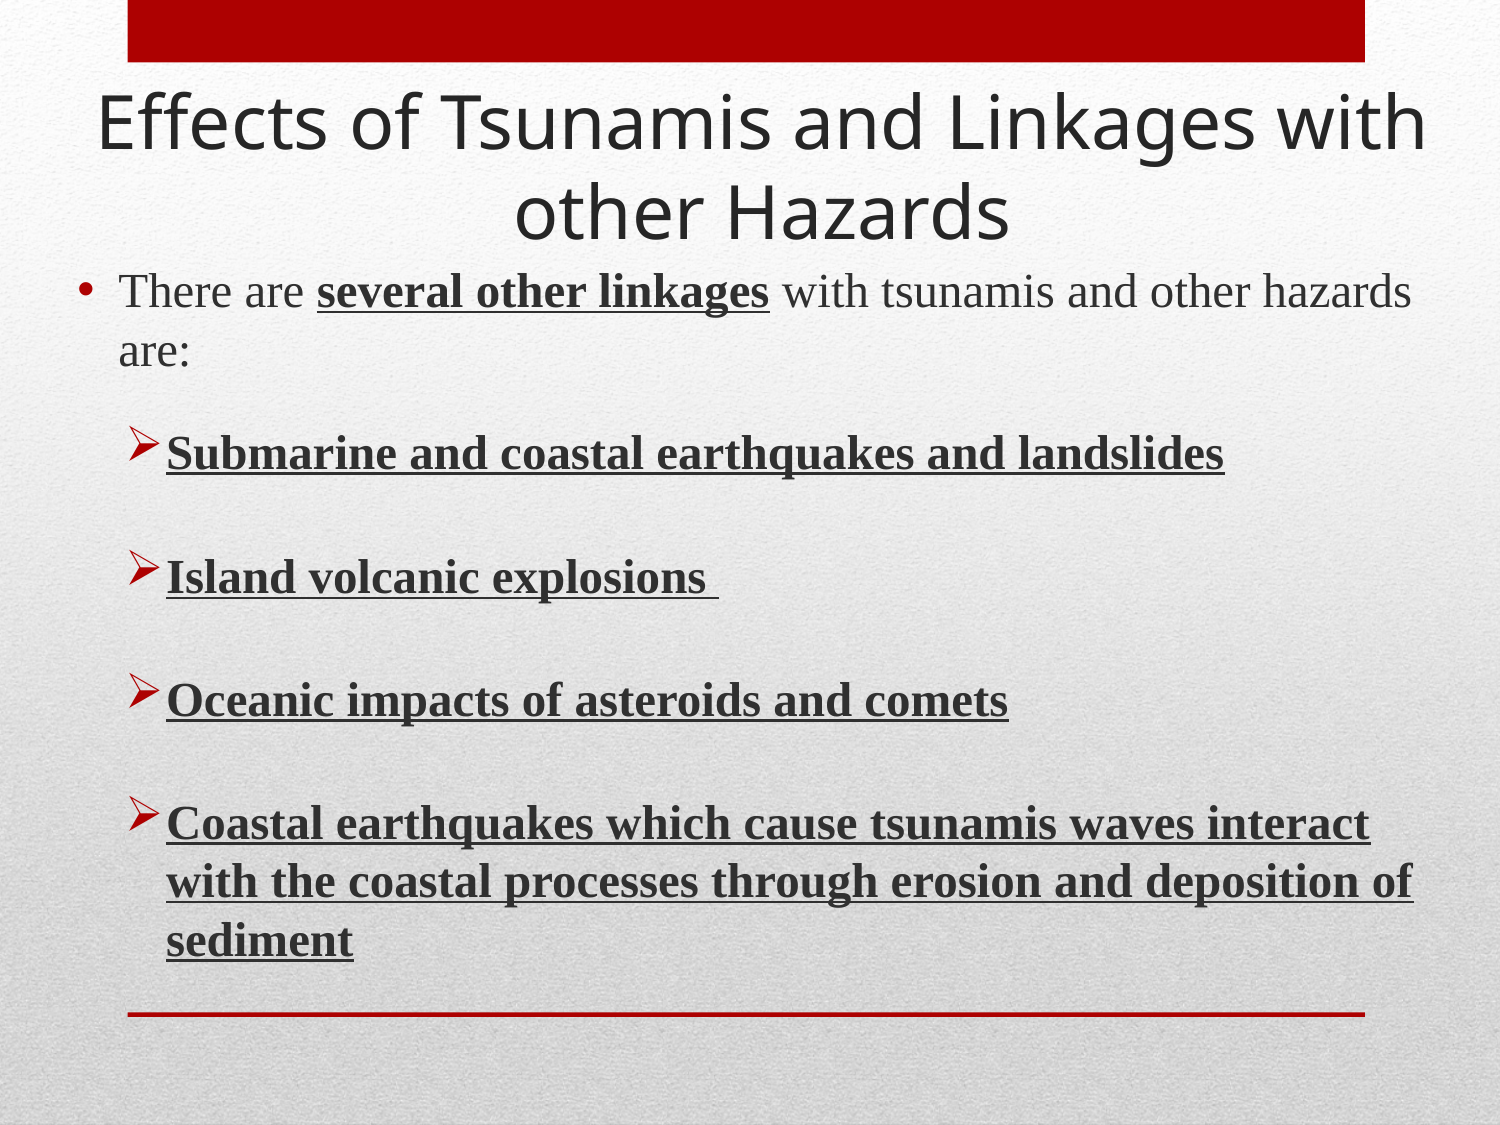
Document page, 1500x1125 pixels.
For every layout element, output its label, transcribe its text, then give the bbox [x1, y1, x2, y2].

title Effects of Tsunamis and Linkages with other Hazards [24, 37, 1500, 263]
list There are several other linkages with tsunamis and other hazards are: Submarine and coastal earthquakes and landslides Island volcanic explosions Oceanic impacts of asteroids and comets Coastal earthquakes which cause tsunamis waves interact with the coastal processes through erosion and deposition of sediment [62, 263, 1463, 975]
